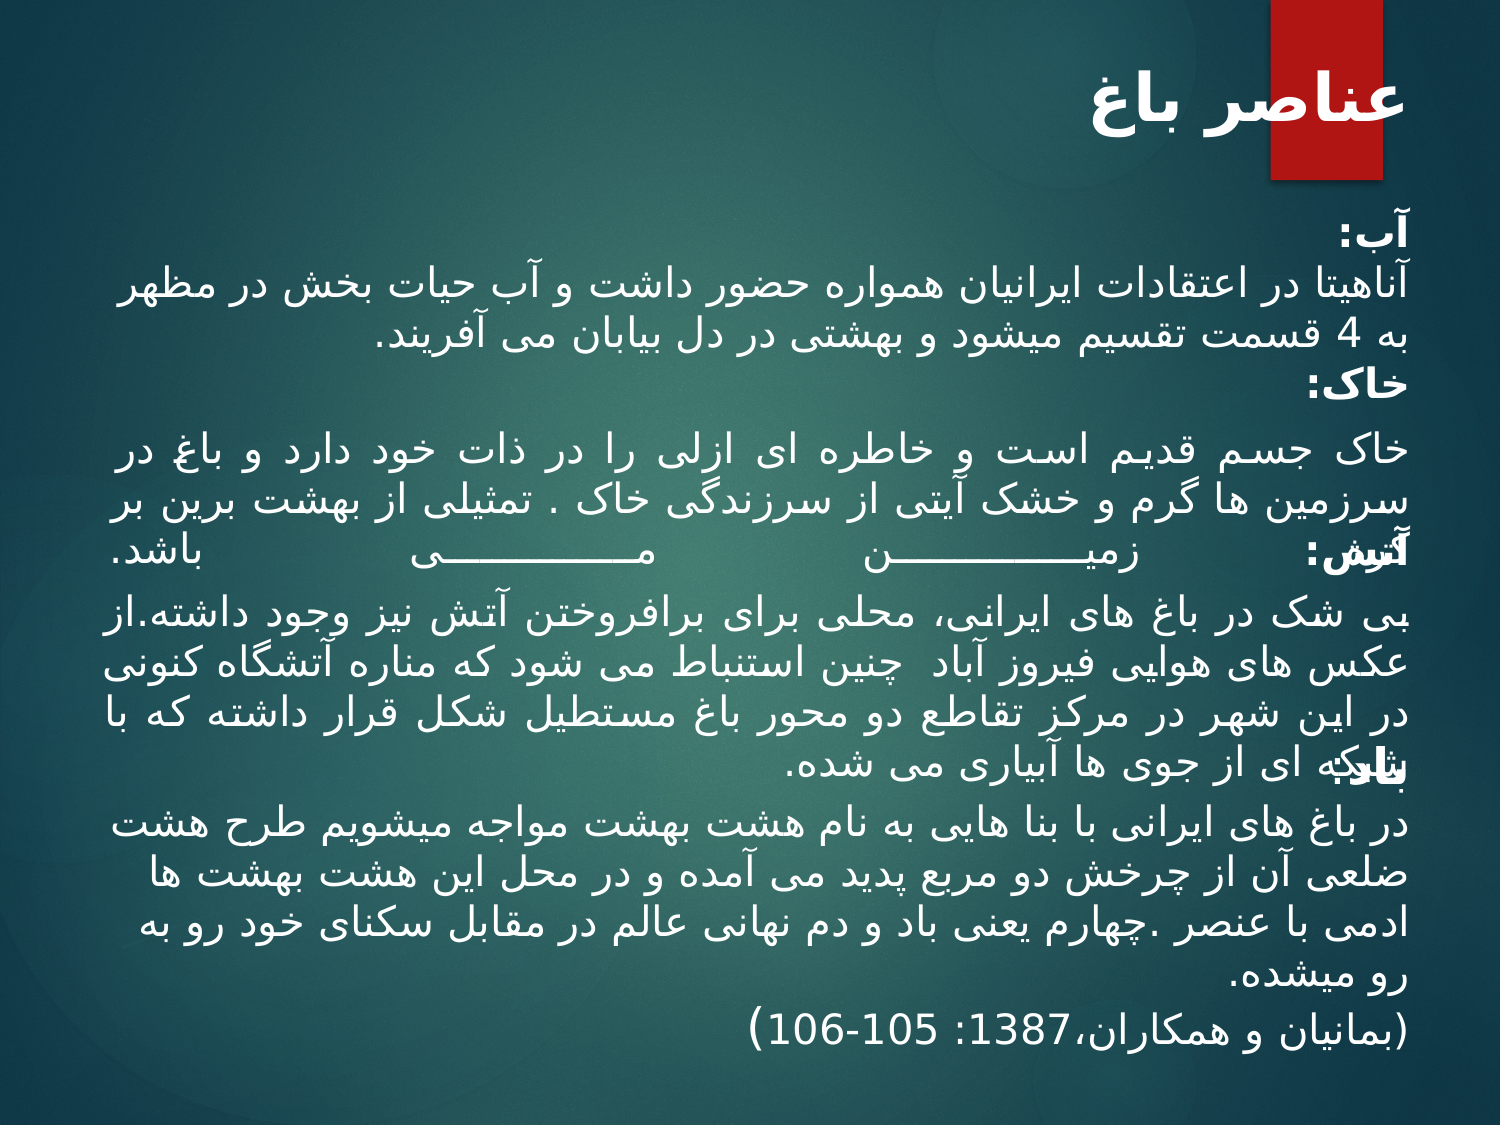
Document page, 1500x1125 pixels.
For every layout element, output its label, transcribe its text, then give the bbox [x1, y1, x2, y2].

text_box آتش: [1175, 516, 1425, 582]
text_box باد: در باغ های ایرانی با بنا هایی به نام هشت بهشت مواجه میشویم طرح هشت ضلعی آن از چرخش دو مربع پدید می آمده و در محل این هشت بهشت ها ادمی با عنصر .چهارم یعنی باد و دم نهانی عالم در مقابل سکنای خود رو به رو میشده. (بمانیان و همکاران،1387: 105-106) [95, 726, 1425, 1062]
text_box بی شک در باغ های ایرانی، محلی برای برافروختن آتش نیز وجود داشته.از عکس های هوایی فیروز آباد چنین استنباط می شود که مناره آتشگاه کنونی در این شهر در مرکز تقاطع دو محور باغ مستطیل شکل قرار داشته که با شبکه ای از جوی ها آبیاری می شده. [87, 526, 1425, 792]
text_box خاک: [1037, 349, 1425, 415]
text_box آب: آناهیتا در اعتقادات ایرانیان همواره حضور داشت و آب حیات بخش در مظهر به 4 قسمت تقسیم میشود و بهشتی در دل بیابان می آفریند. [87, 198, 1425, 414]
text_box عناصر باغ [837, 47, 1425, 143]
text_box خاک جسم قدیم است و خاطره ای ازلی را در ذات خود دارد و باغ در سرزمین ها گرم و خشک آیتی از سرزندگی خاک . تمثیلی از بهشت برین بر کره زمین می باشد. [95, 414, 1425, 526]
